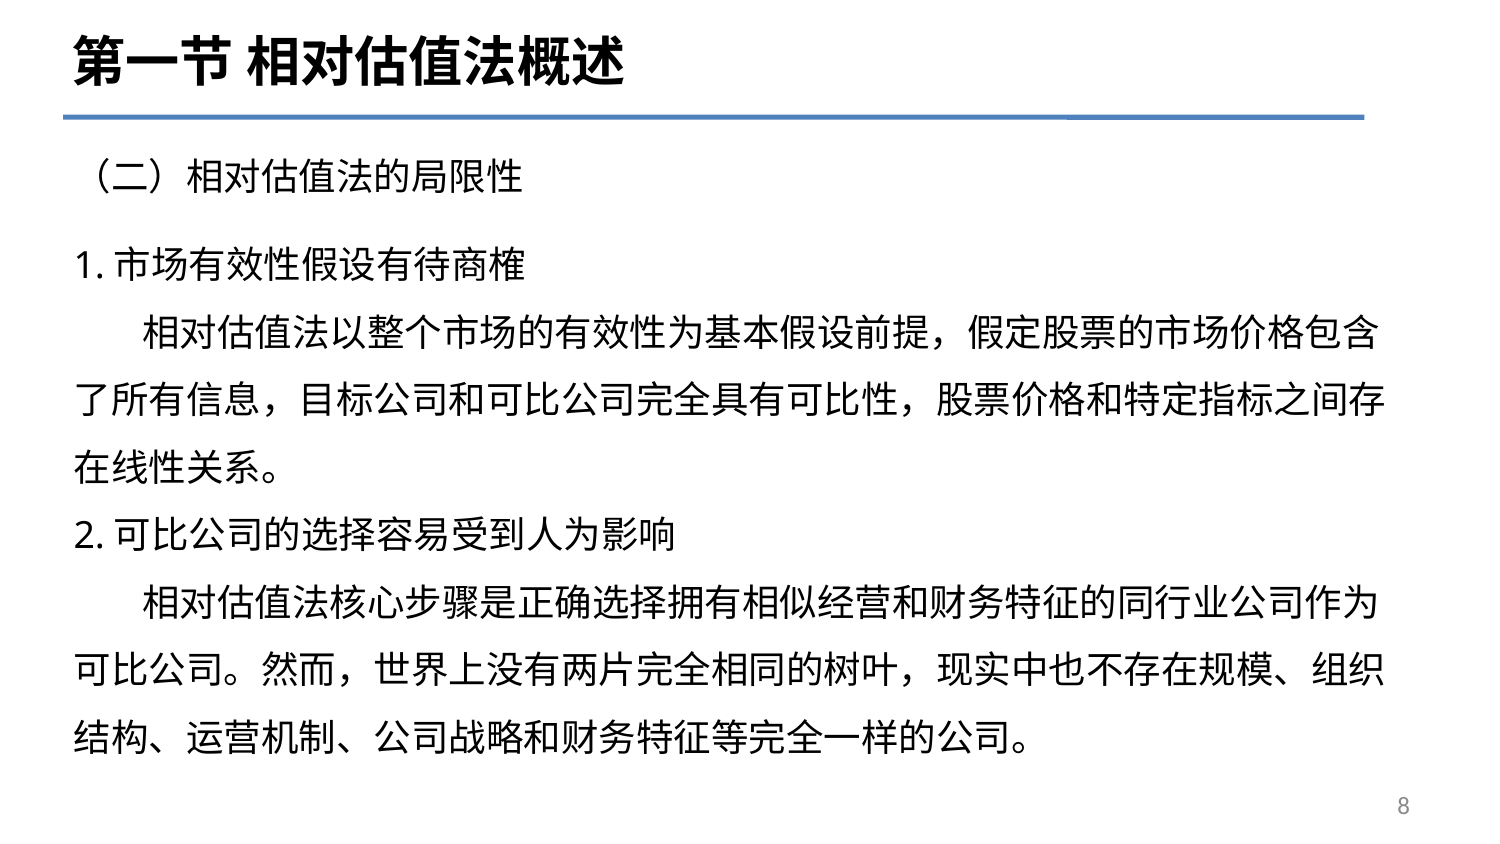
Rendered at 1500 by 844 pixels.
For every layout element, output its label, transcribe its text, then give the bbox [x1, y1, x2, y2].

list 1.市场有效性假设有待商榷 相对估值法以整个市场的有效性为基本假设前提，假定股票的市场价格包含了所有信息，目标公司和可比公司完全具有可比性，股票价格和特定指标之间存在线性关系。 2.可比公司的选择容易受到人为影响 相对估值法核心步骤是正确选择拥有相似经营和财务特征的同行业公司作为可比公司。然而，世界上没有两片完全相同的树叶，现实中也不存在规模、组织结构、运营机制、公司战略和财务特征等完全一样的公司。 [58, 210, 1409, 768]
title （二）相对估值法的局限性 [58, 93, 1409, 210]
slide_number 8 [1074, 782, 1425, 827]
text_box 第一节 相对估值法概述 [56, 11, 1407, 107]
